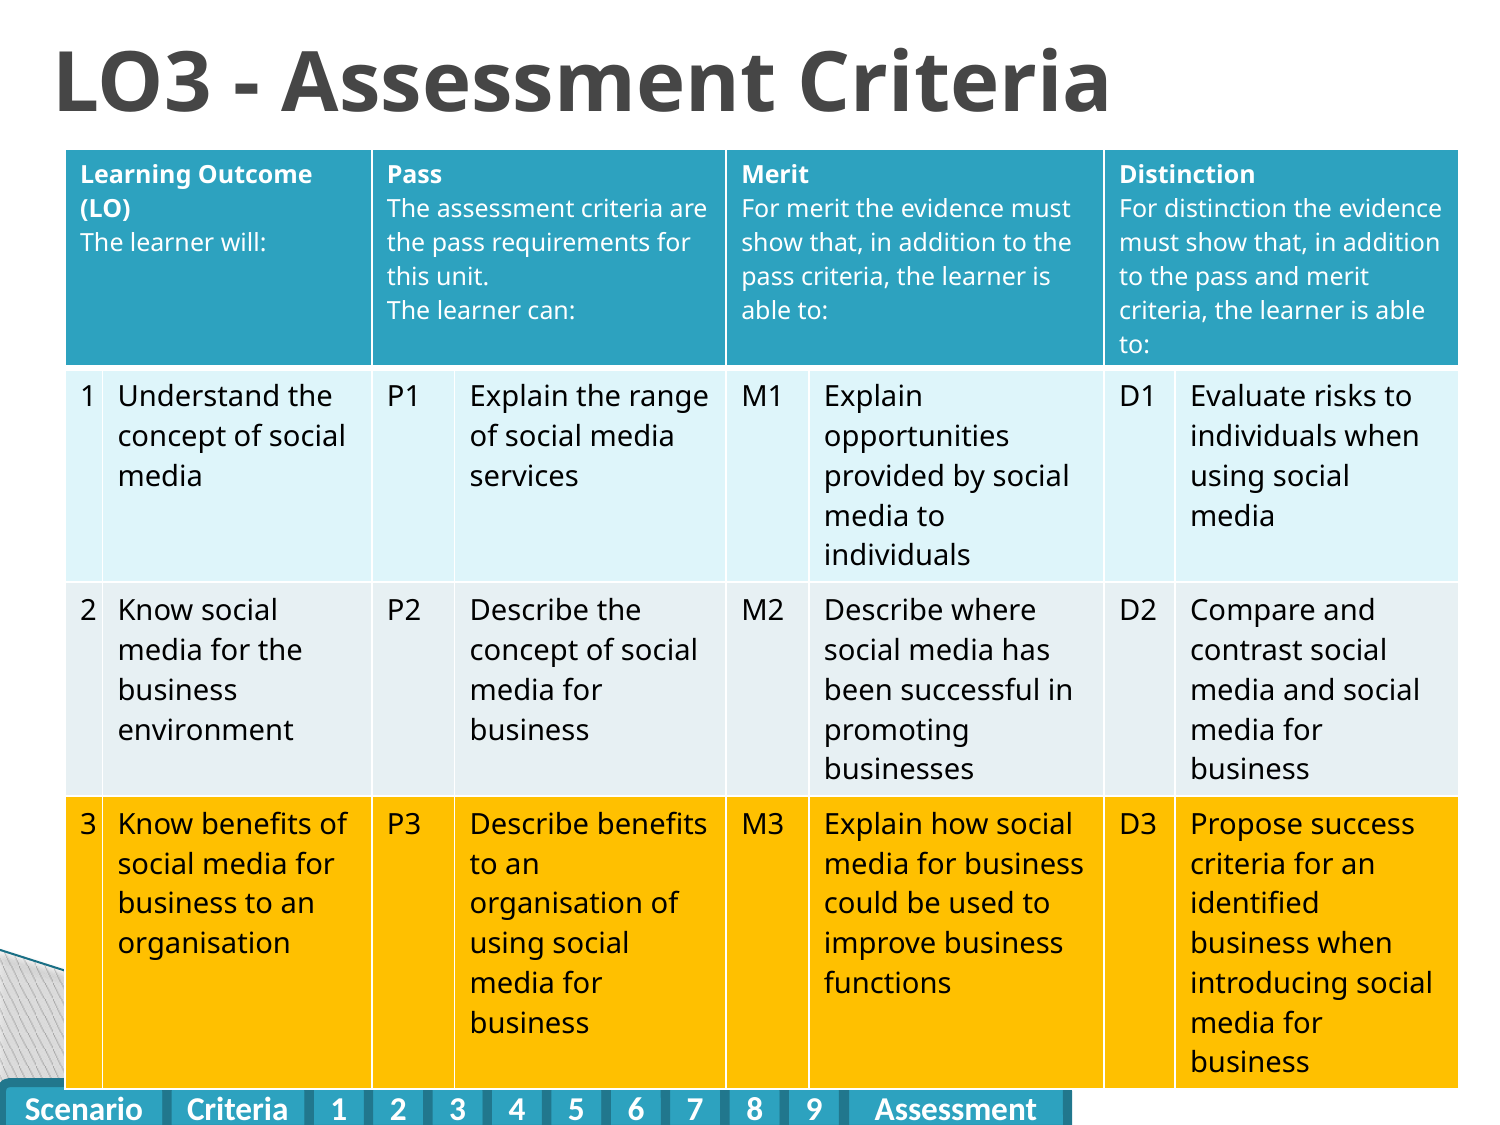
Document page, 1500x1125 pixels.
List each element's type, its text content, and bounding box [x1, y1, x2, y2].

table_cell Understand the concept of social media [103, 371, 371, 581]
table_cell D1 [1105, 371, 1174, 581]
table_cell P3 [373, 797, 454, 1088]
table_cell Explain opportunities provided by social media to individuals [810, 371, 1103, 581]
table_header Learning Outcome (LO) The learner will: [66, 150, 371, 365]
table_cell P1 [373, 371, 454, 581]
table_cell D2 [1105, 583, 1174, 795]
table_cell Know social media for the business environment [103, 583, 371, 795]
table_cell M3 [727, 797, 808, 1088]
table_cell 1 [66, 371, 102, 581]
table_cell D3 [1105, 797, 1174, 1088]
table_cell Propose success criteria for an identified business when introducing social media for business [1176, 797, 1458, 1088]
table_cell M2 [727, 583, 808, 795]
table_header Merit For merit the evidence must show that, in addition to the pass criteria, the learner is able to: [727, 150, 1103, 365]
table_cell Evaluate risks to individuals when using social media [1176, 371, 1458, 581]
table_cell Know benefits of social media for business to an organisation [103, 797, 371, 1088]
table_cell Compare and contrast social media and social media for business [1176, 583, 1458, 795]
table_cell Describe the concept of social media for business [455, 583, 725, 795]
table_cell M1 [727, 371, 808, 581]
table_cell Describe benefits to an organisation of using social media for business [455, 797, 725, 1088]
table_cell Explain the range of social media services [455, 371, 725, 581]
table_header Distinction For distinction the evidence must show that, in addition to the pass and merit criteria, the learner is able to: [1105, 150, 1458, 365]
table_cell 2 [66, 583, 102, 795]
table_cell Describe where social media has been successful in promoting businesses [810, 583, 1103, 795]
title LO3 - Assessment Criteria [37, 19, 1471, 138]
table_cell P2 [373, 583, 454, 795]
table_cell Explain how social media for business could be used to improve business functions [810, 797, 1103, 1088]
table_header Pass The assessment criteria are the pass requirements for this unit. The learner can: [373, 150, 725, 365]
table_cell 3 [66, 797, 102, 1088]
